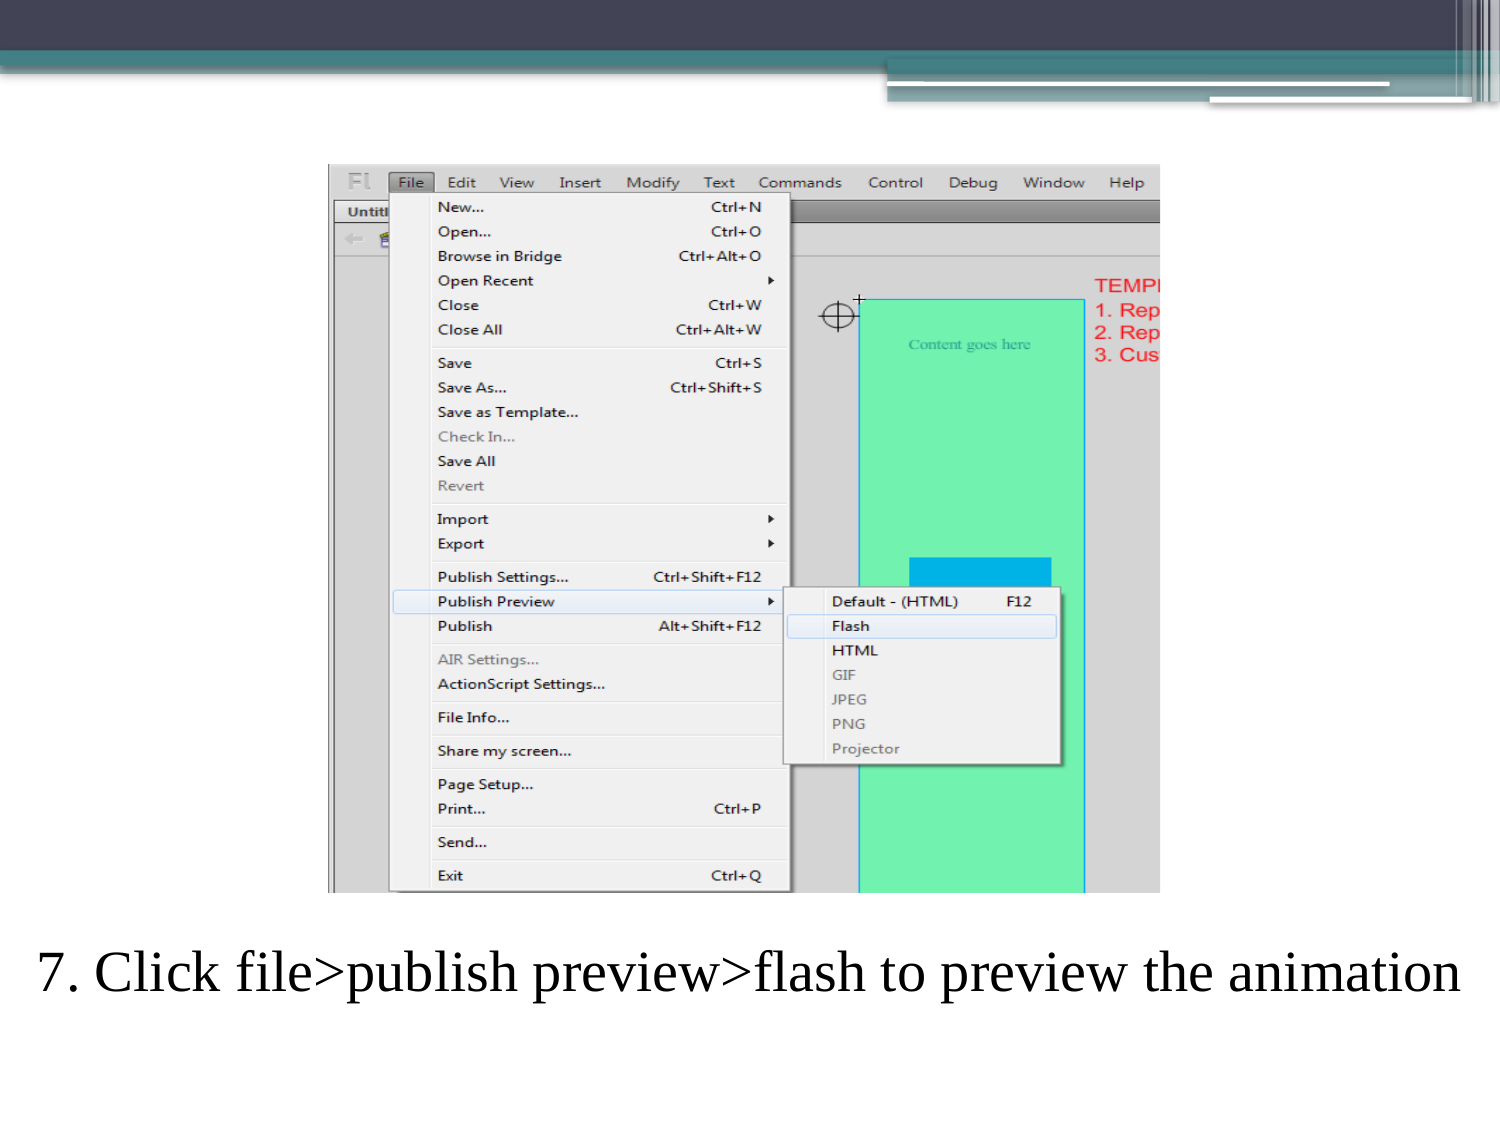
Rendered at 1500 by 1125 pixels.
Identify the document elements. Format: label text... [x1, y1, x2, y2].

picture [327, 163, 1161, 893]
text_box 7. Click file>publish preview>flash to preview the animation [0, 925, 1500, 1011]
